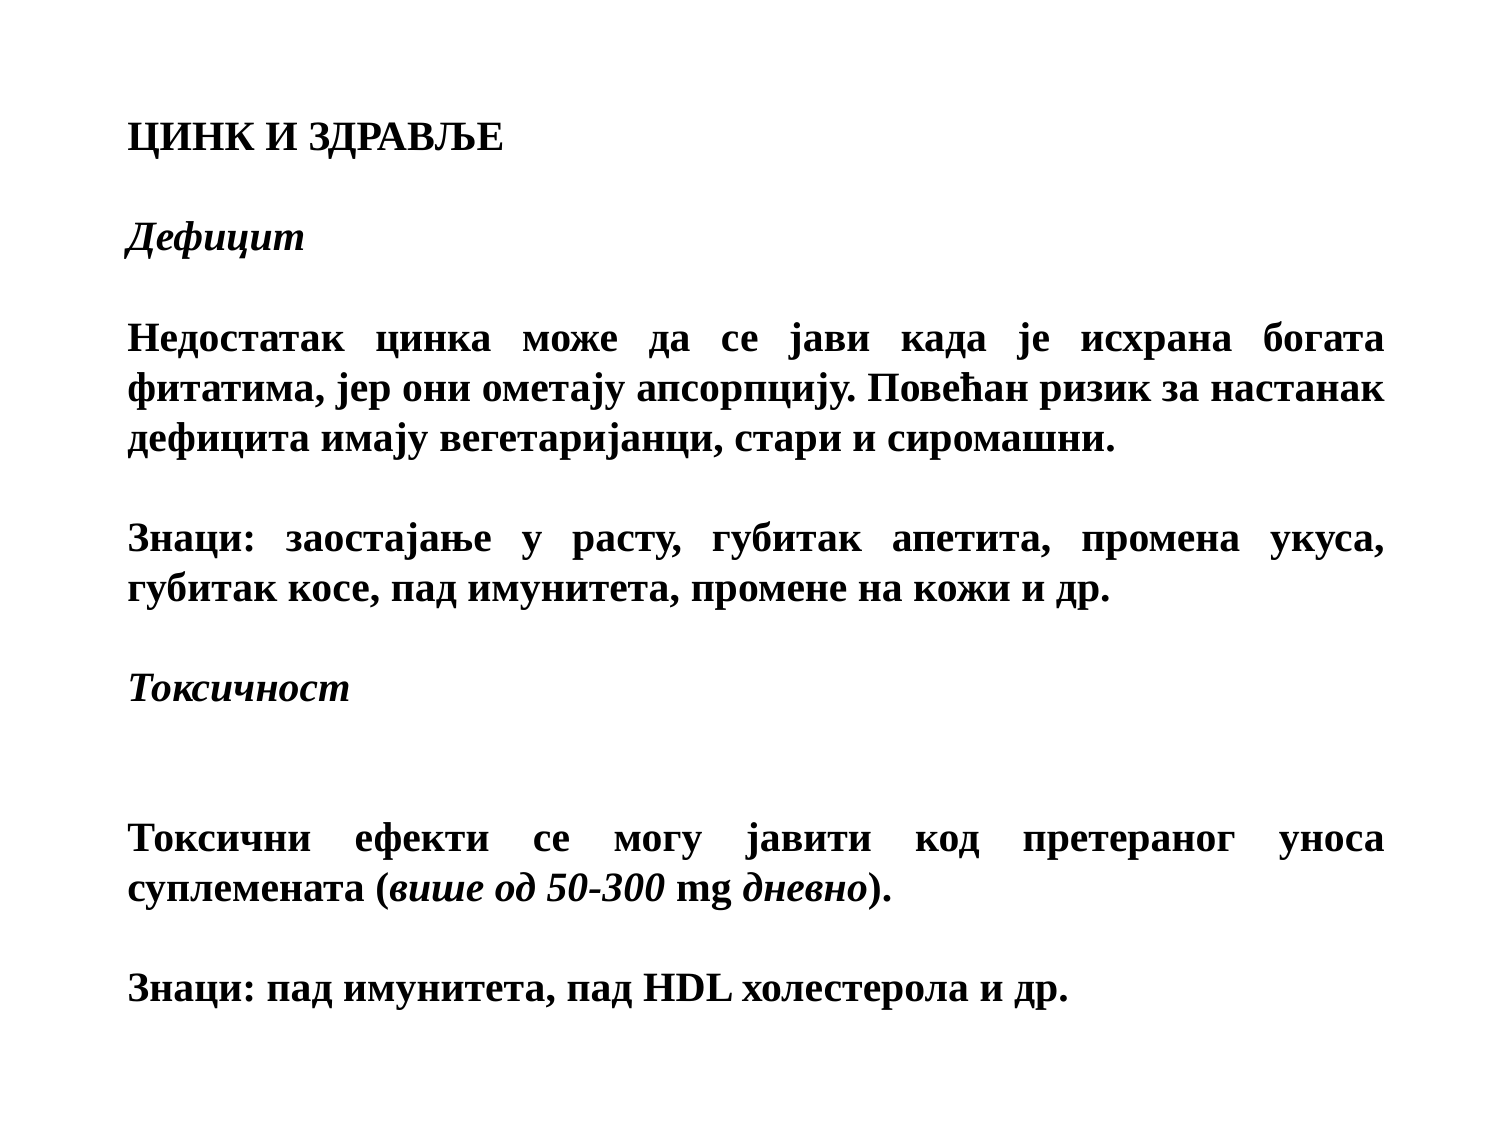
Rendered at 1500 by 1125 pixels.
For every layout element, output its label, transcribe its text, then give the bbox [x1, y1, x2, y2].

text_box ЦИНК И ЗДРАВЉЕ Дефицит Недостатак цинка може да се јави када је исхрана богата фитатима, јер они ометају апсорпцију. Повећан ризик за настанак дефицита имају вегетаријанци, стари и сиромашни. Знаци: заостајање у расту, губитак апетита, промена укуса, губитак косе, пад имунитета, промене на кожи и др. Токсичност Токсични ефекти се могу јавити код претераног уноса суплемената (више од 50-300 mg дневно). Знаци: пад имунитета, пад HDL холестерола и др. [112, 101, 1400, 1067]
